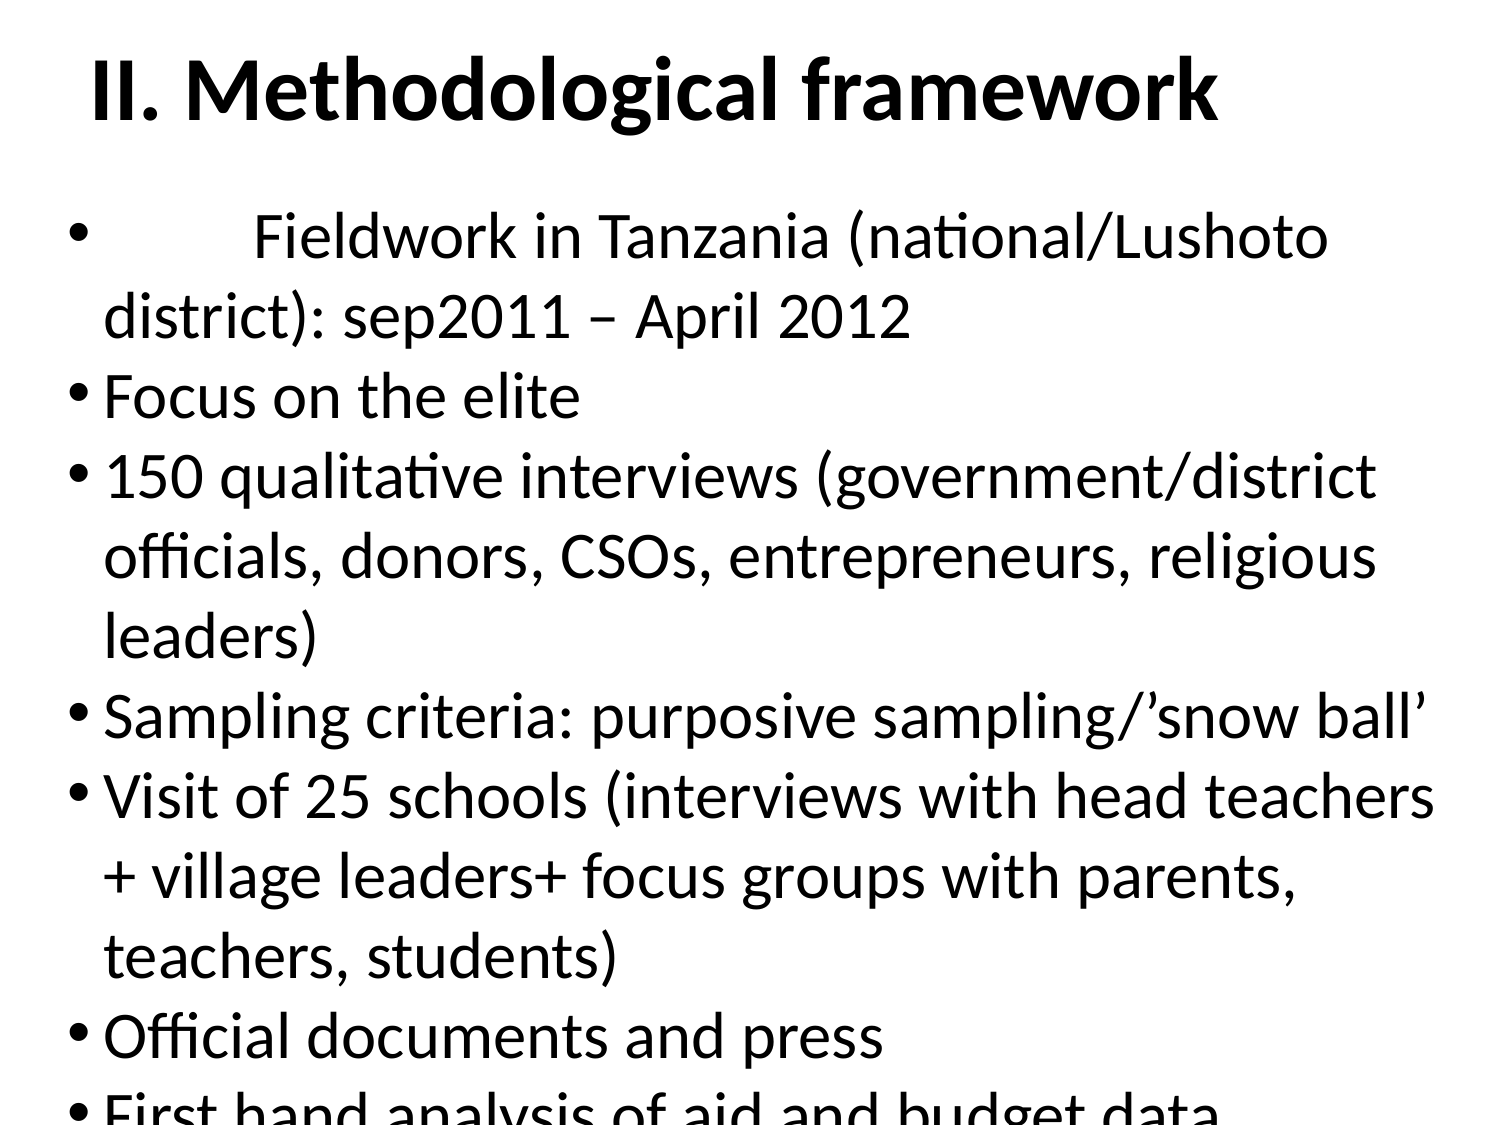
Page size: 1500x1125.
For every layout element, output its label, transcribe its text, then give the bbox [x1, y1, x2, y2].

text_box II. Methodological framework [75, 45, 1425, 184]
text_box Fieldwork in Tanzania (national/Lushoto district): sep2011 – April 2012 Focus on the elite 150 qualitative interviews (government/district officials, donors, CSOs, entrepreneurs, religious leaders) Sampling criteria: purposive sampling/’snow ball’ Visit of 25 schools (interviews with head teachers + village leaders+ focus groups with parents, teachers, students) Official documents and press First hand analysis of aid and budget data [53, 184, 1459, 1094]
